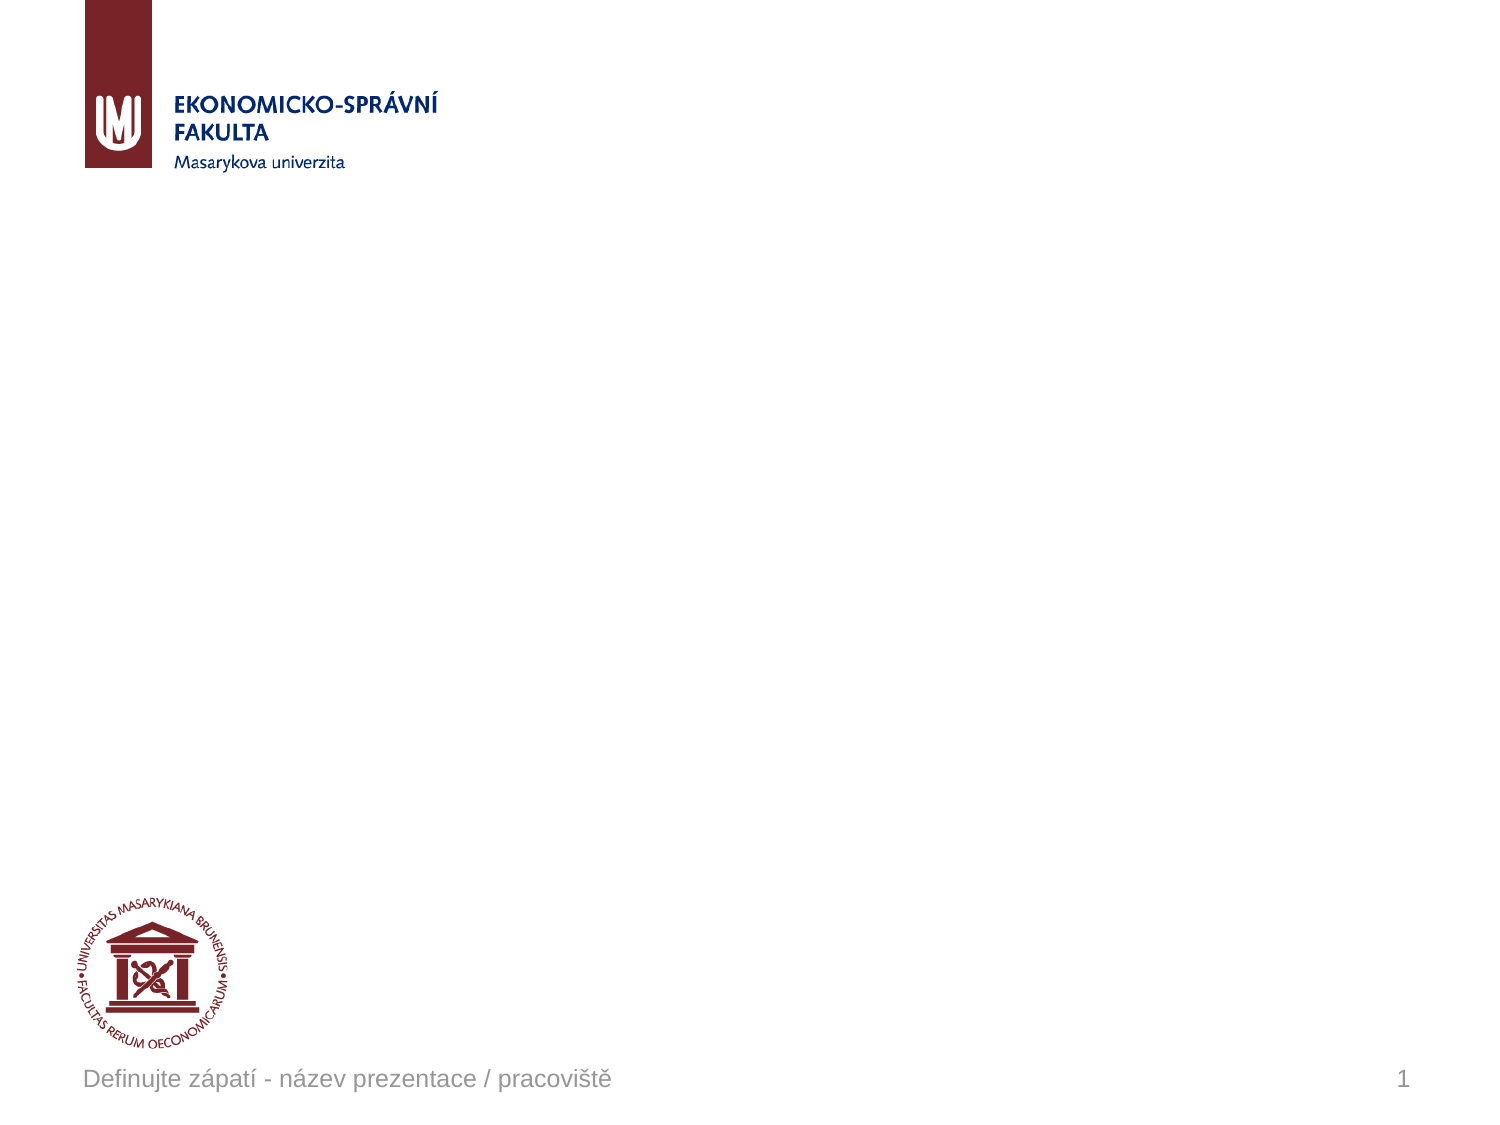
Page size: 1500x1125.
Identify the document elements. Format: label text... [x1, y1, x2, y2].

slide_number 1 [1125, 1025, 1426, 1100]
footer Definujte zápatí - název prezentace / pracoviště [67, 1025, 1104, 1100]
picture [0, 0, 1500, 1125]
